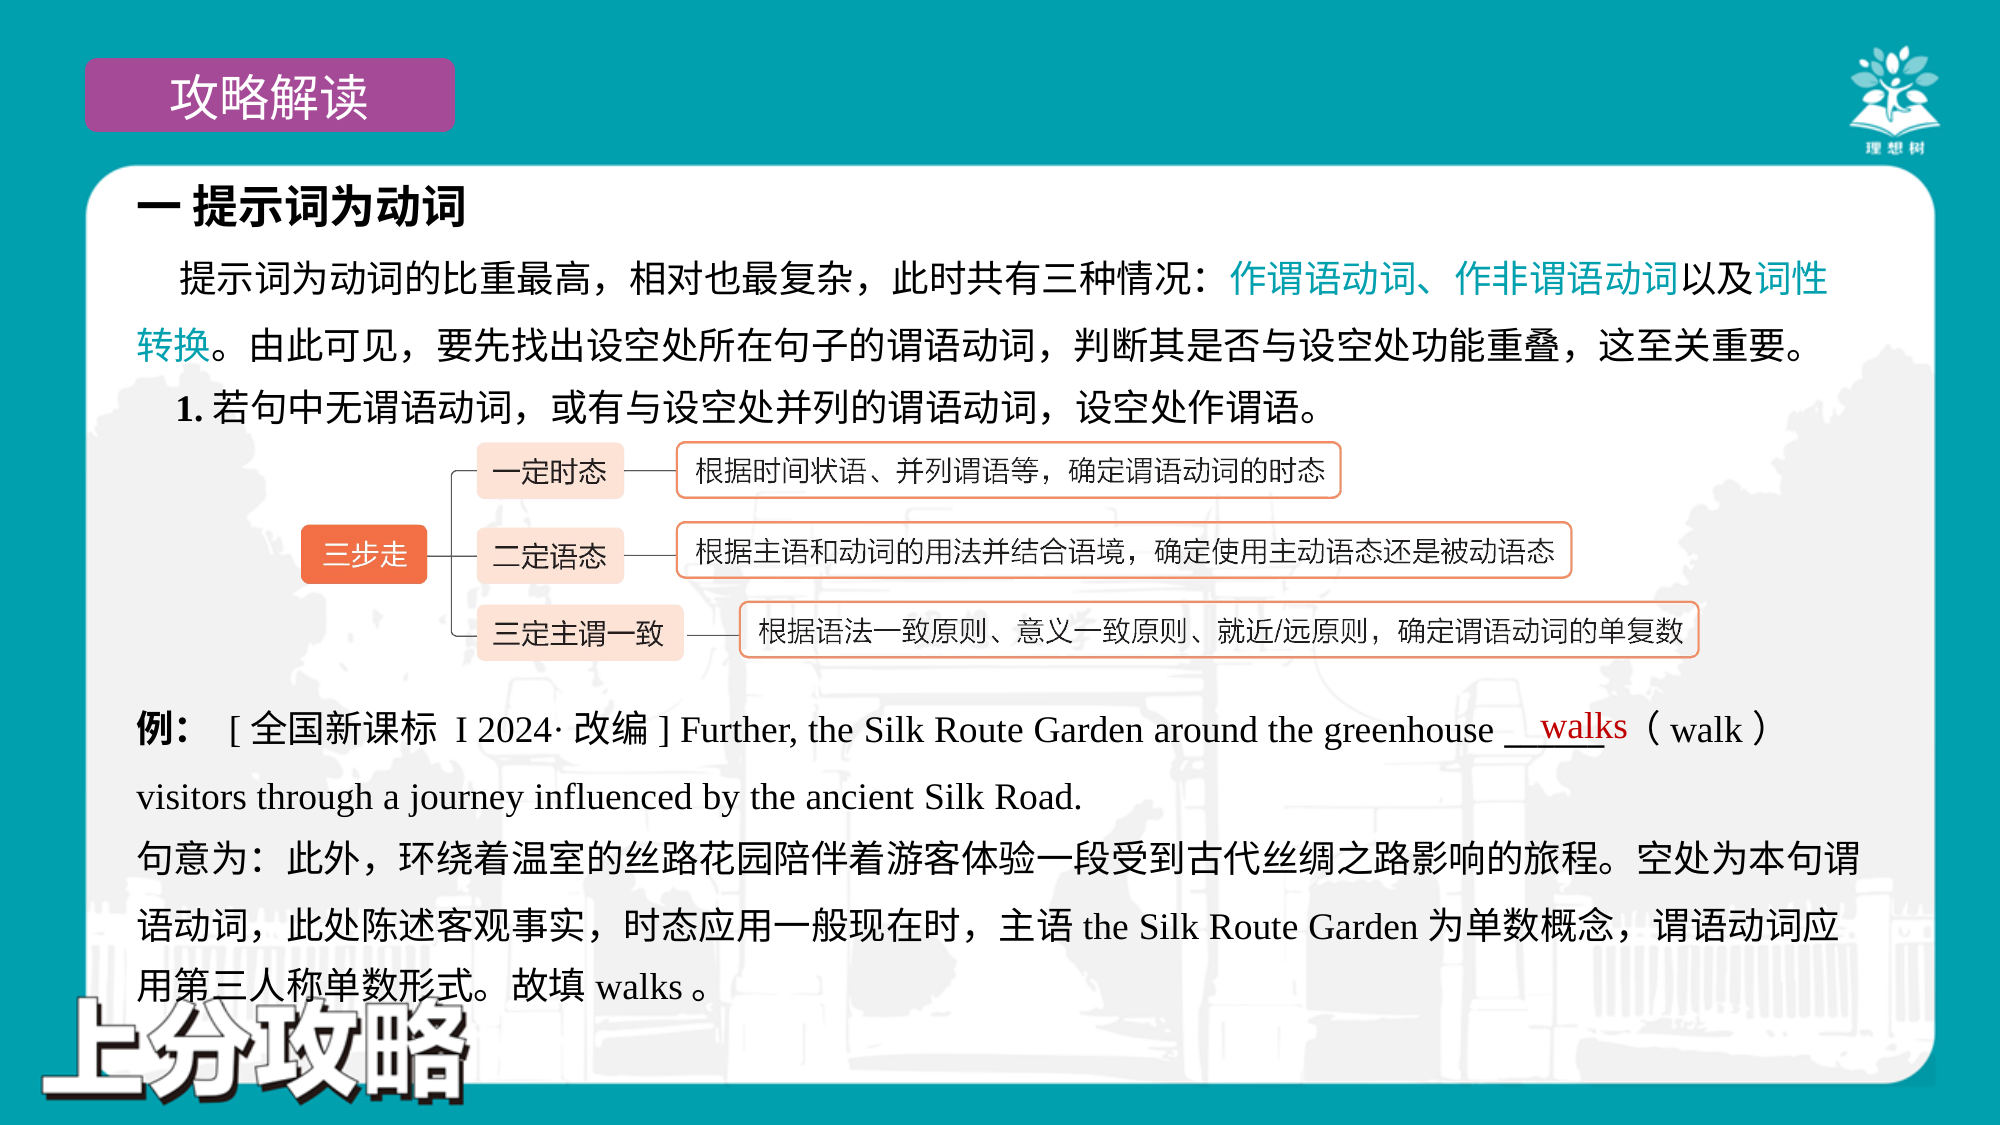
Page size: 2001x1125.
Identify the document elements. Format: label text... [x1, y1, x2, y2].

text_box 例： [全国新课标 I 2024·改编] Further, the Silk Route Garden around the greenhouse ______ （walk） visitors through a journey influenced by the ancient Silk Road. [136, 683, 1865, 806]
picture [0, 0, 2000, 1125]
text_box walks [1526, 679, 1642, 740]
text_box 提示词为动词的比重最高，相对也最复杂，此时共有三种情况：作谓语动词、作非谓语动词以及词性 转换。由此可见，要先找出设空处所在句子的谓语动词，判断其是否与设空处功能重叠，这至关重要。 1.若句中无谓语动词，或有与设空处并列的谓语动词，设空处作谓语。 [136, 233, 1865, 423]
text_box 句意为：此外，环绕着温室的丝路花园陪伴着游客体验一段受到古代丝绸之路影响的旅程。空处为本句谓 语动词，此处陈述客观事实，时态应用一般现在时，主语the Silk Route Garden为单数概念，谓语动词应 用第三人称单数形式。故填walks。 [136, 813, 1865, 1002]
text_box 一 提示词为动词 [136, 176, 1865, 232]
